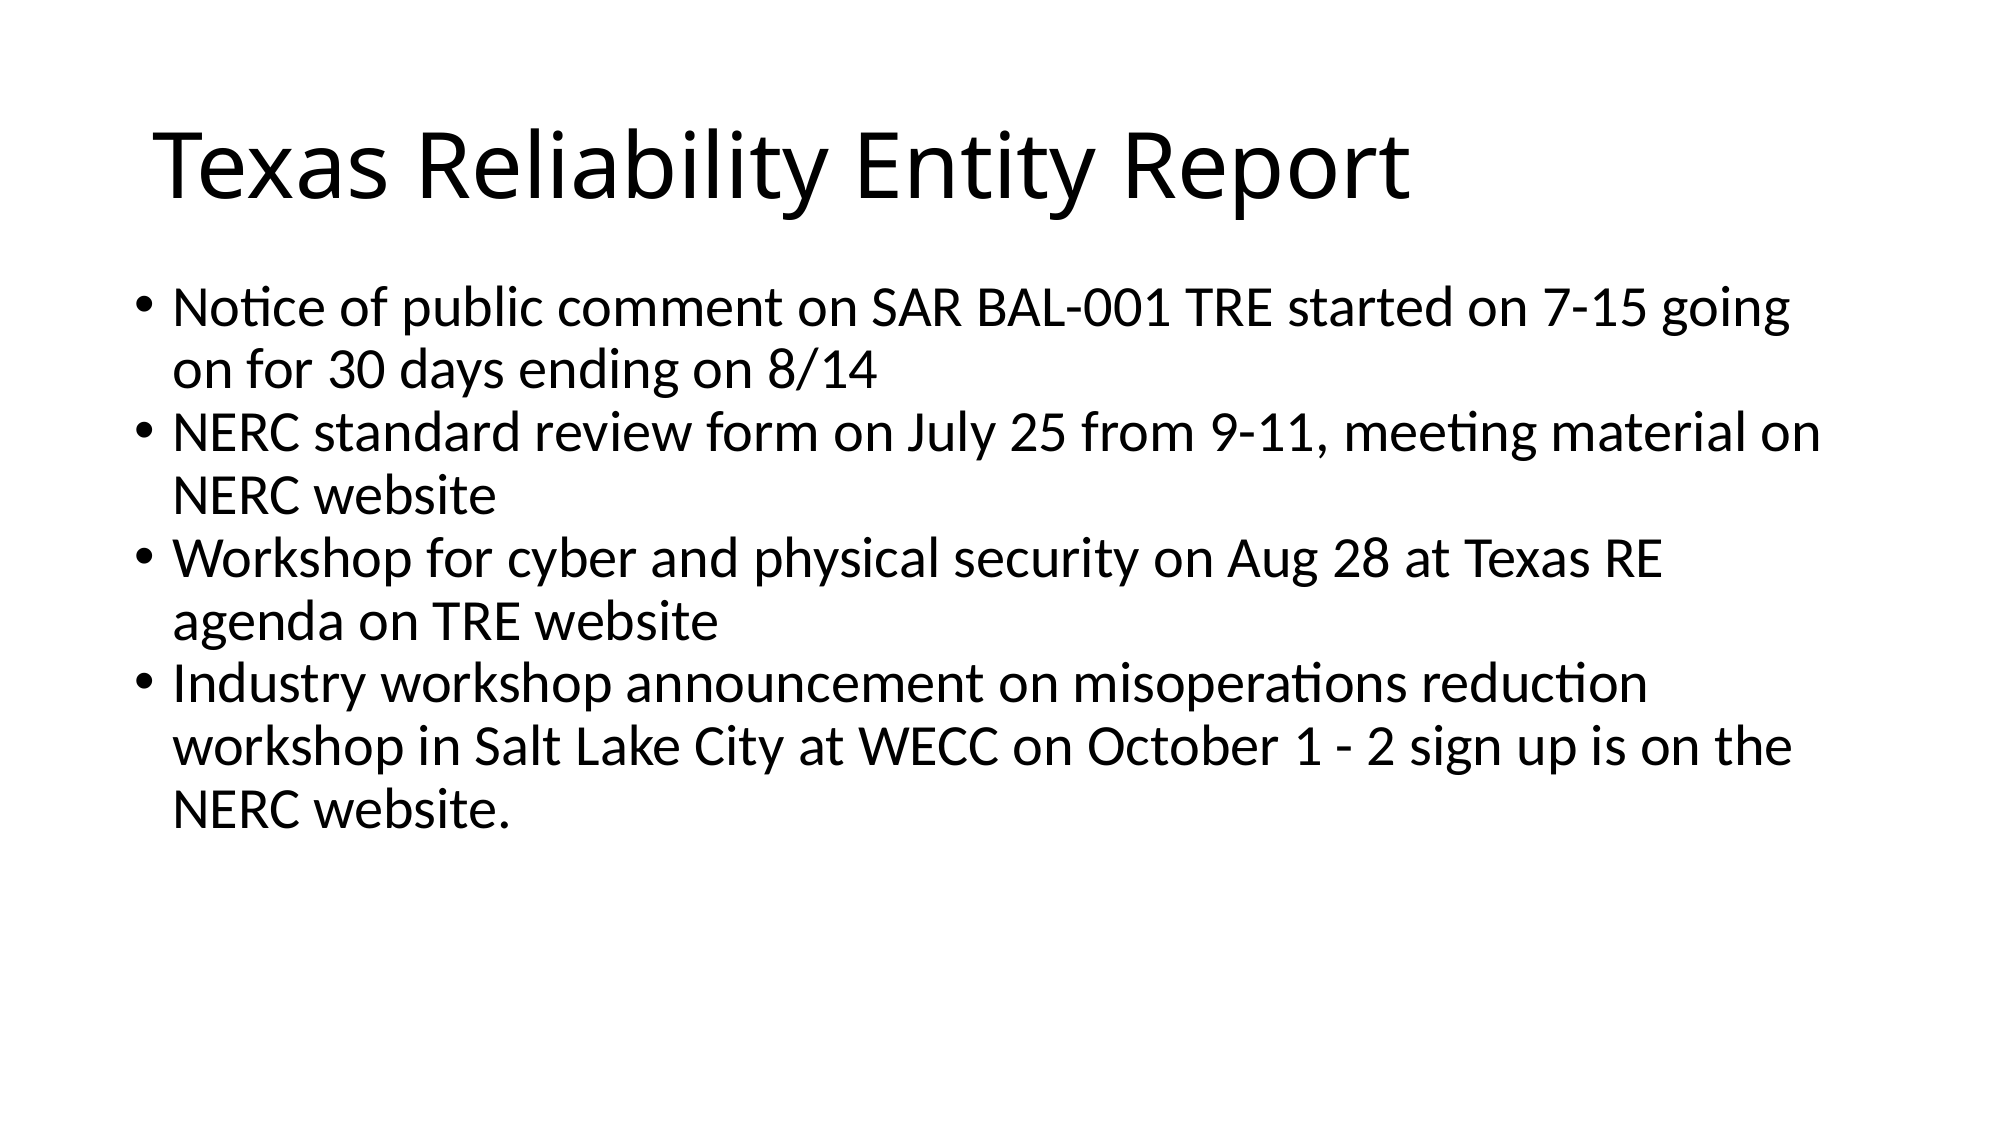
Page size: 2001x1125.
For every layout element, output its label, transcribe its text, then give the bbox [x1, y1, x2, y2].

list Notice of public comment on SAR BAL-001 TRE started on 7-15 going on for 30 days ending on 8/14 NERC standard review form on July 25 from 9-11, meeting material on NERC website Workshop for cyber and physical security on Aug 28 at Texas RE agenda on TRE website Industry workshop announcement on misoperations reduction workshop in Salt Lake City at WECC on October 1 - 2 sign up is on the NERC website. [119, 268, 1845, 982]
title Texas Reliability Entity Report [137, 59, 1863, 278]
